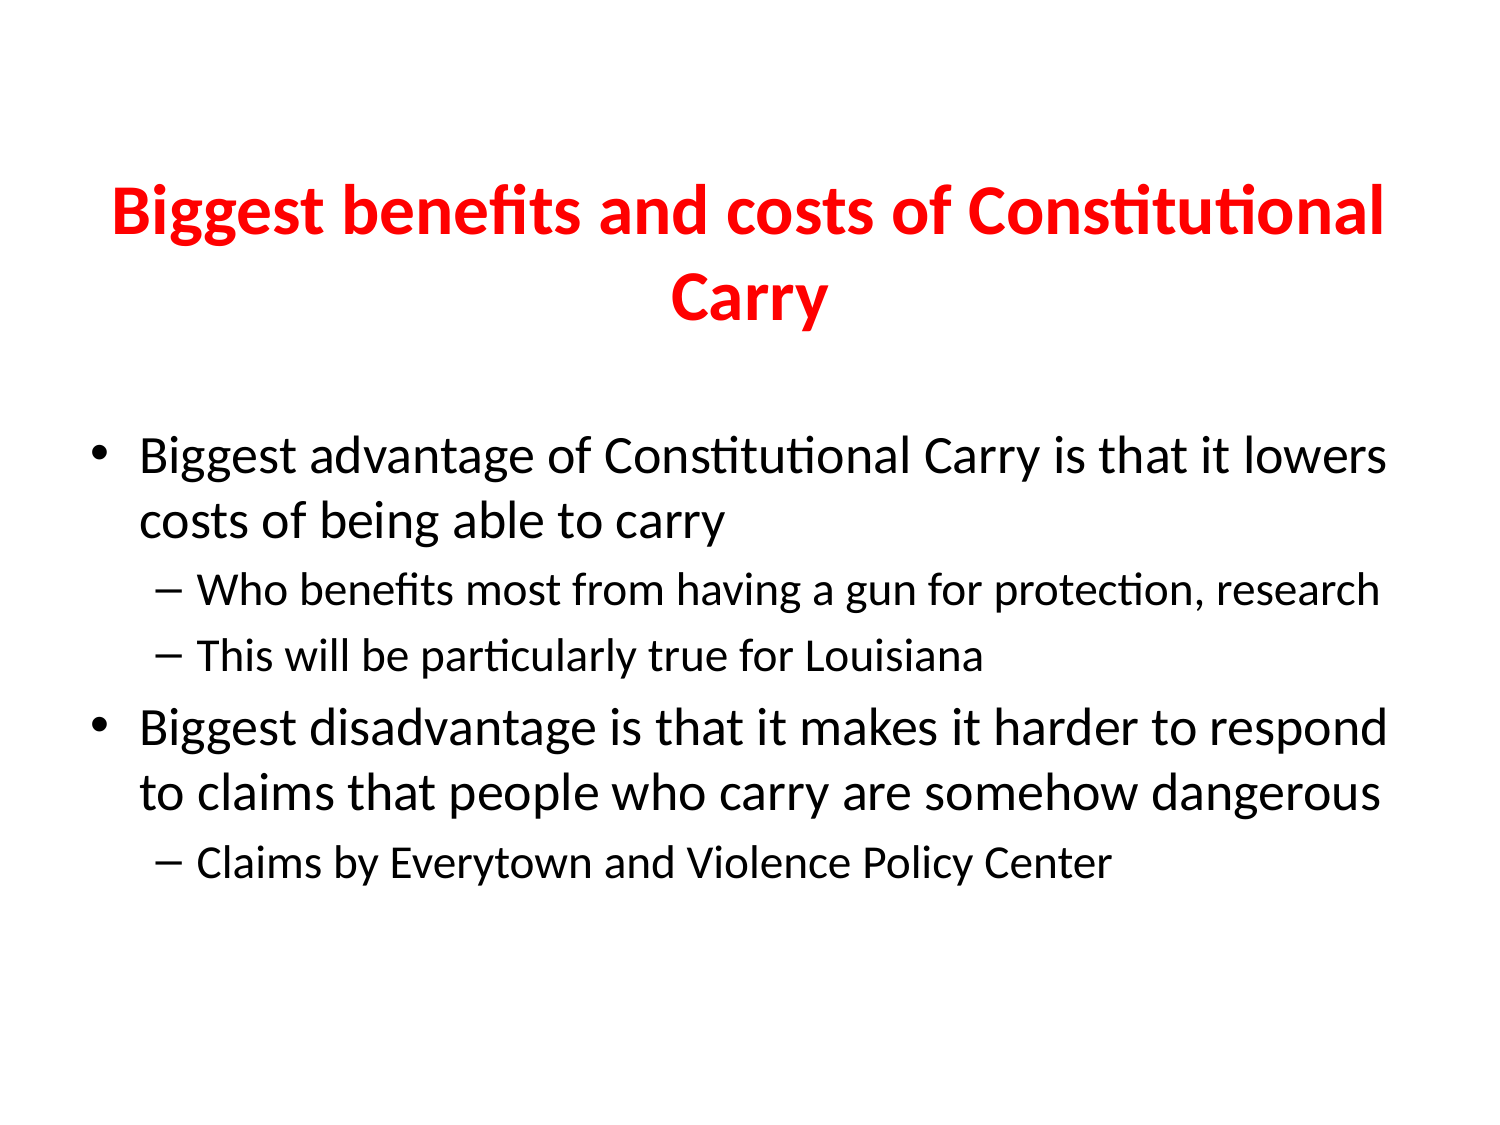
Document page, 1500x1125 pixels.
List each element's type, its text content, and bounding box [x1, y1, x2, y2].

title Biggest benefits and costs of Constitutional Carry [75, 154, 1425, 343]
list Biggest advantage of Constitutional Carry is that it lowers costs of being able to carry Who benefits most from having a gun for protection, research This will be particularly true for Louisiana Biggest disadvantage is that it makes it harder to respond to claims that people who carry are somehow dangerous Claims by Everytown and Violence Policy Center [75, 411, 1425, 1005]
